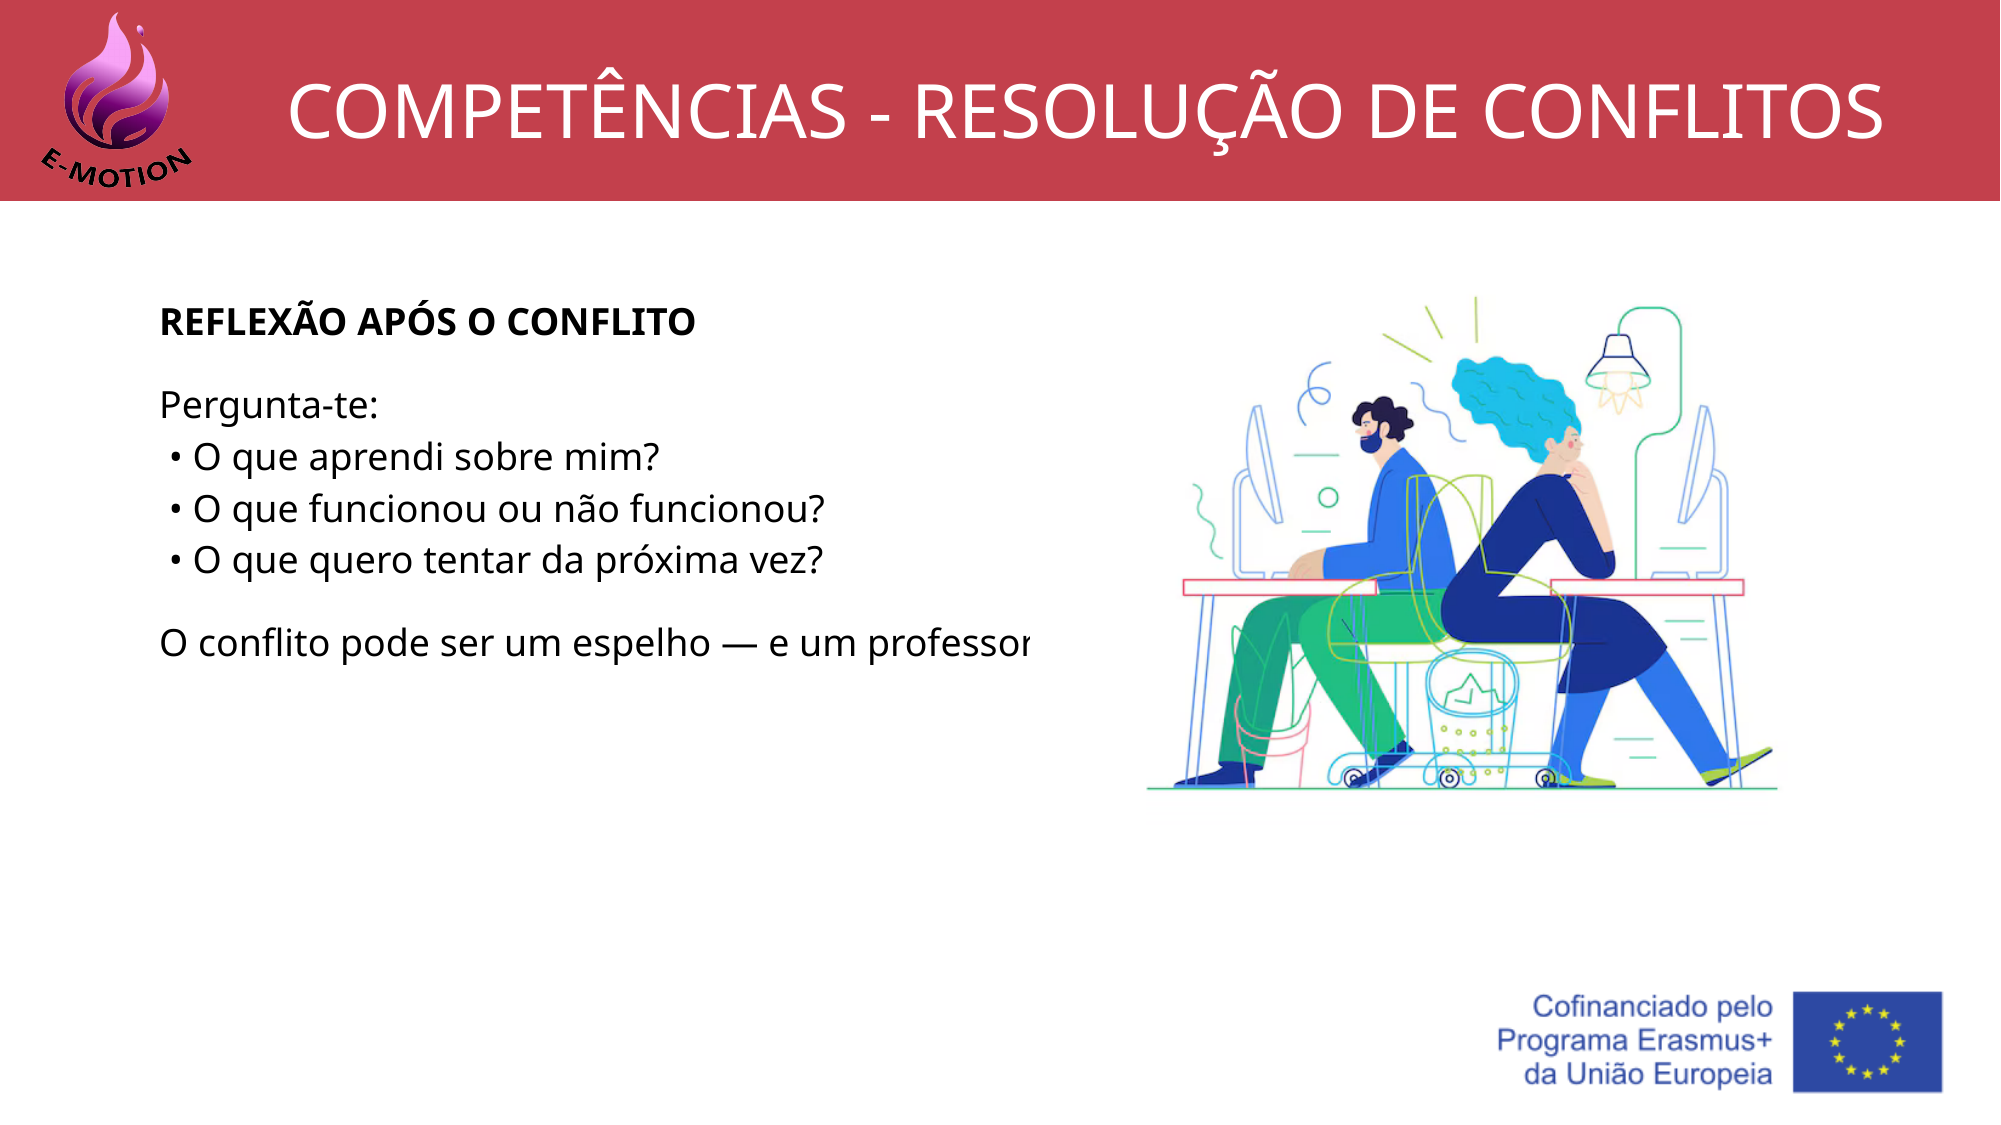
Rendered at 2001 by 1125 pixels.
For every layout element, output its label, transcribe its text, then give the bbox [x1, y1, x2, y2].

picture [1029, 246, 1928, 861]
picture [1396, 955, 2000, 1125]
picture [0, 0, 253, 247]
text_box COMPETÊNCIAS - RESOLUÇÃO DE CONFLITOS [257, 56, 1903, 198]
text_box REFLEXÃO APÓS O CONFLITO Pergunta-te: • O que aprendi sobre mim? • O que funcionou ou não funcionou? • O que quero tentar da próxima vez? O conflito pode ser um espelho — e um professor. [144, 283, 1024, 748]
